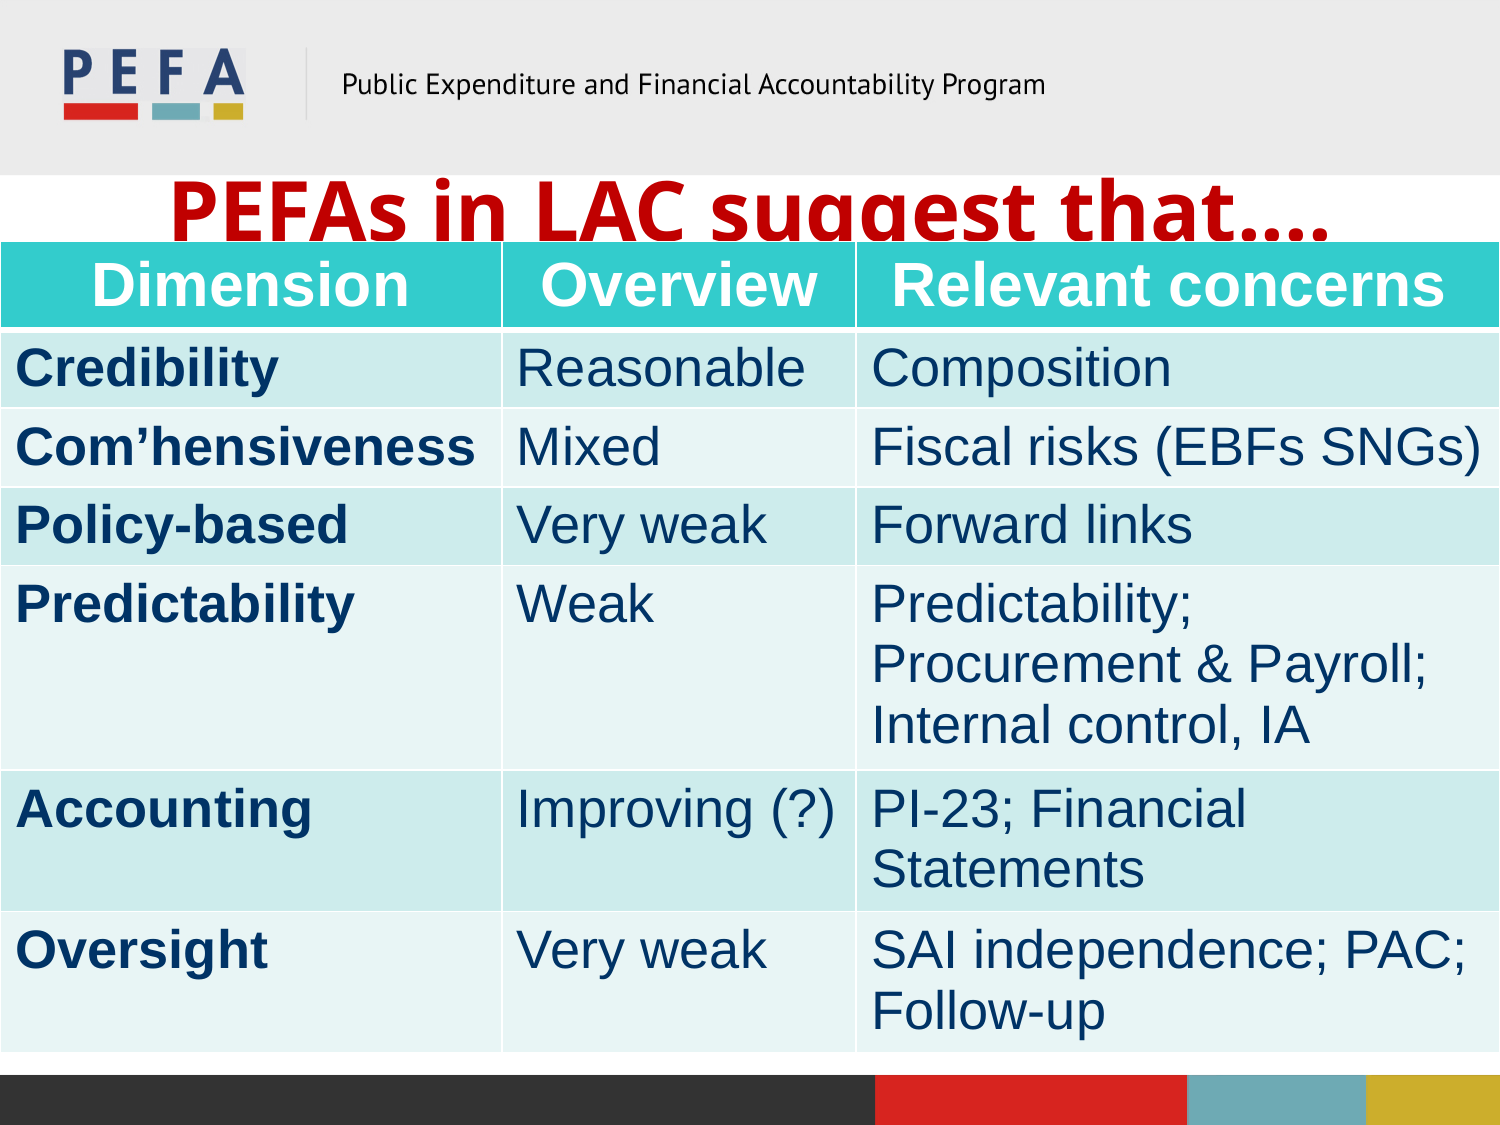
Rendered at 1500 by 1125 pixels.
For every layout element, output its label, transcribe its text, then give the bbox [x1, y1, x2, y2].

table_cell Weak [503, 566, 855, 769]
table_header Relevant concerns [857, 242, 1499, 327]
table_cell Predictability [1, 566, 501, 769]
table_cell Predictability; Procurement & Payroll; Internal control, IA [857, 566, 1499, 769]
table_header Overview [503, 242, 855, 327]
table_cell Policy-based [1, 488, 501, 565]
table_cell Very weak [503, 488, 855, 565]
table_header Dimension [1, 242, 501, 327]
table_cell PI-23; Financial Statements [857, 771, 1499, 911]
table_cell Fiscal risks (EBFs SNGs) [857, 409, 1499, 486]
picture [0, 0, 1500, 148]
picture [0, 1054, 1500, 1125]
table_cell Mixed [503, 409, 855, 486]
table_cell Accounting [1, 771, 501, 911]
table_cell Forward links [857, 488, 1499, 565]
table_cell Reasonable [503, 333, 855, 407]
table_cell Com’hensiveness [1, 409, 501, 486]
table_cell Improving (?) [503, 771, 855, 911]
table_cell Very weak [503, 912, 855, 1052]
table_cell Oversight [1, 912, 501, 1052]
table_cell Credibility [1, 333, 501, 407]
table_cell Composition [857, 333, 1499, 407]
title PEFAs in LAC suggest that.... [0, 148, 1500, 241]
table_cell SAI independence; PAC; Follow-up [857, 912, 1499, 1052]
